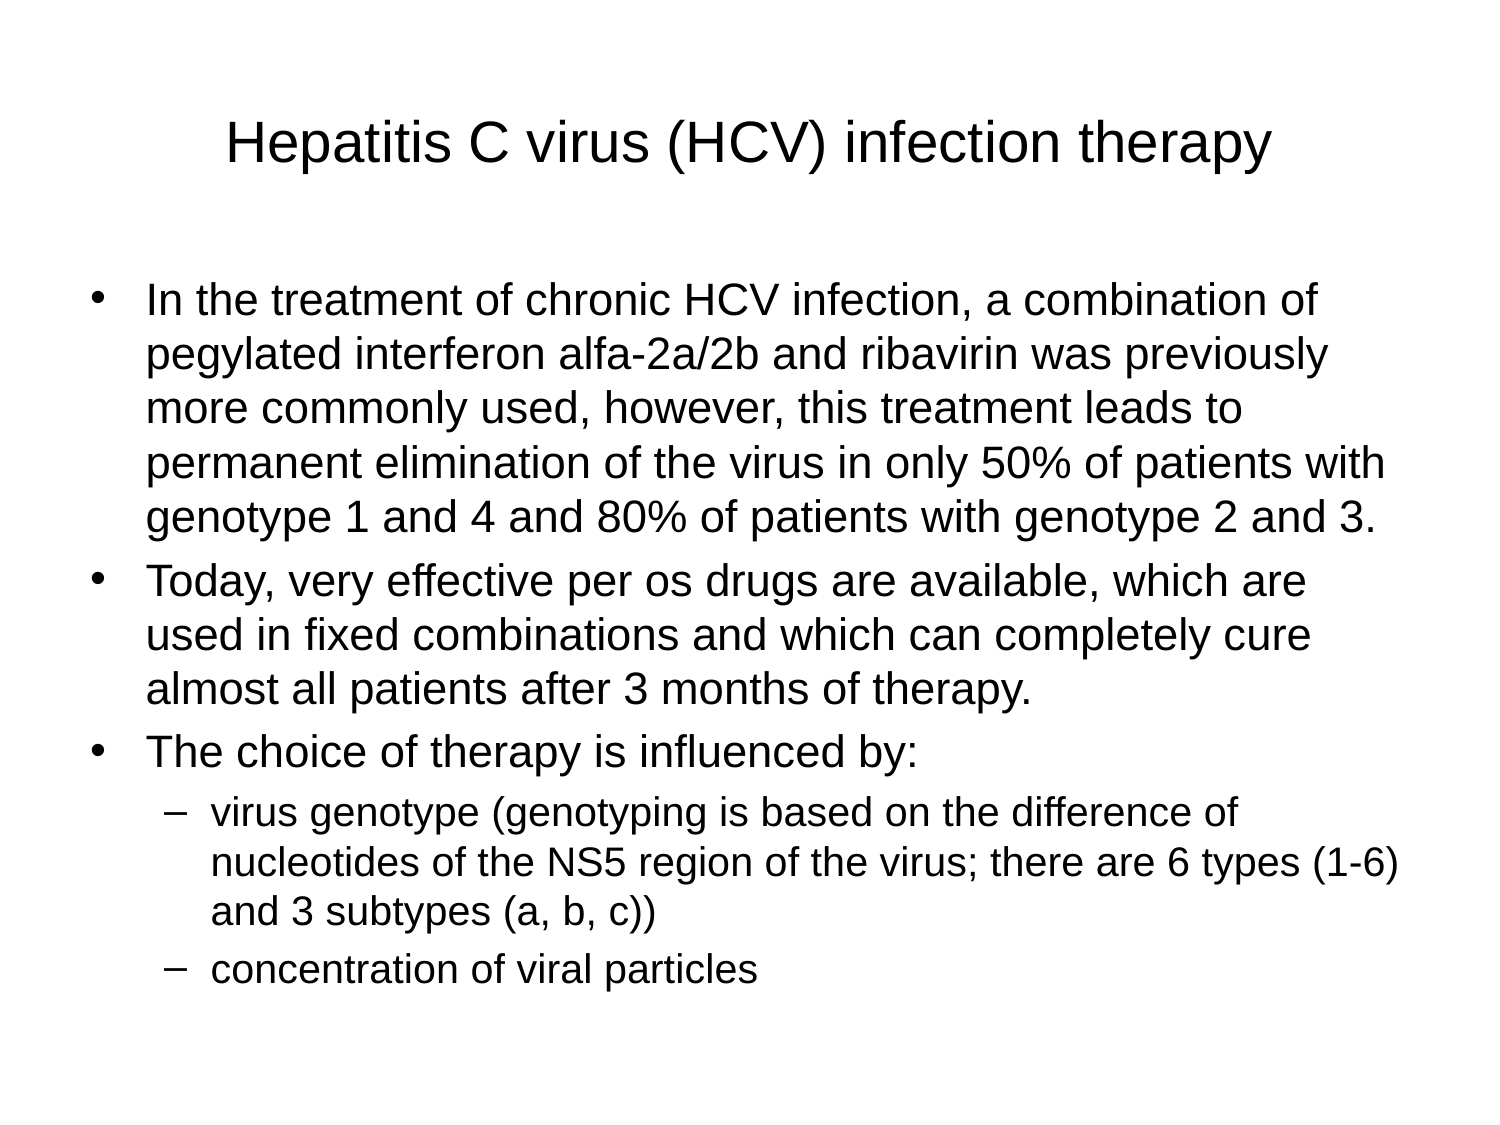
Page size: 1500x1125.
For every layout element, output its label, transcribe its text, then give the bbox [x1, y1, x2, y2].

list In the treatment of chronic HCV infection, a combination of pegylated interferon alfa-2a/2b and ribavirin was previously more commonly used, however, this treatment leads to permanent elimination of the virus in only 50% of patients with genotype 1 and 4 and 80% of patients with genotype 2 and 3. Today, very effective per os drugs are available, which are used in fixed combinations and which can completely cure almost all patients after 3 months of therapy. The choice of therapy is influenced by: virus genotype (genotyping is based on the difference of nucleotides of the NS5 region of the virus; there are 6 types (1-6) and 3 subtypes (a, b, c)) concentration of viral particles [75, 262, 1425, 1005]
title Hepatitis C virus (HCV) infection therapy [75, 45, 1425, 233]
